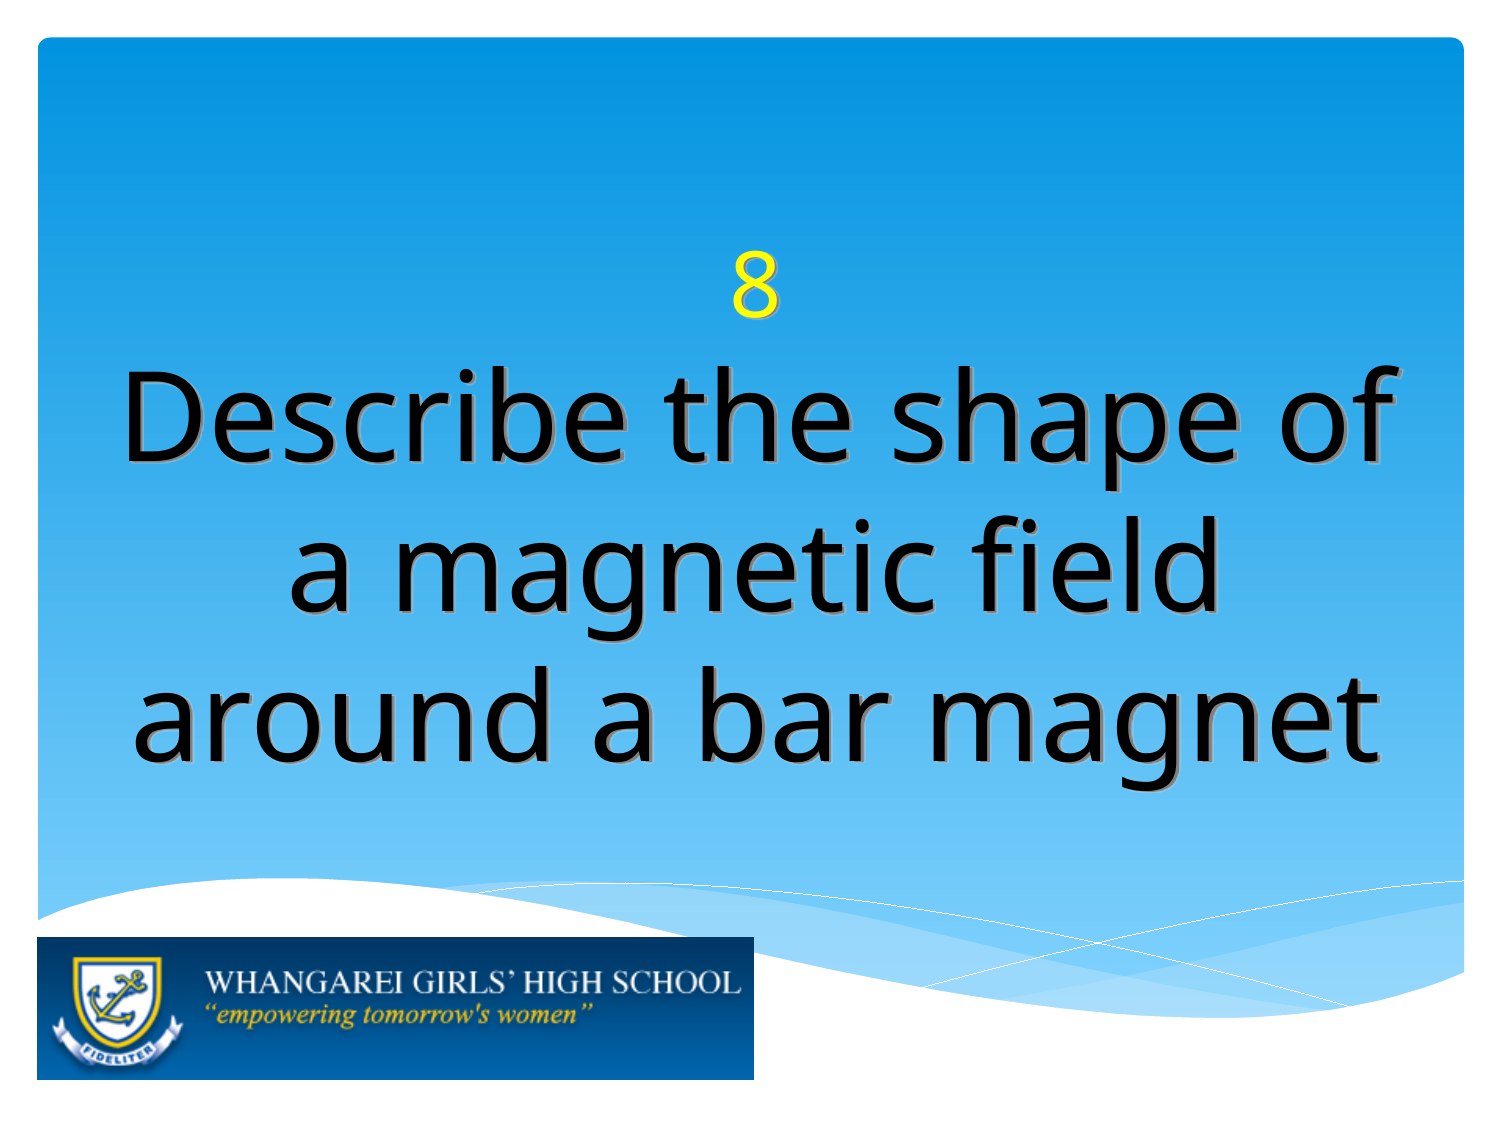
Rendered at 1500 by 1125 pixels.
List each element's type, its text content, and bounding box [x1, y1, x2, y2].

text_box 8 Describe the shape of a magnetic field around a bar magnet [74, 99, 1438, 913]
picture [37, 937, 754, 1080]
